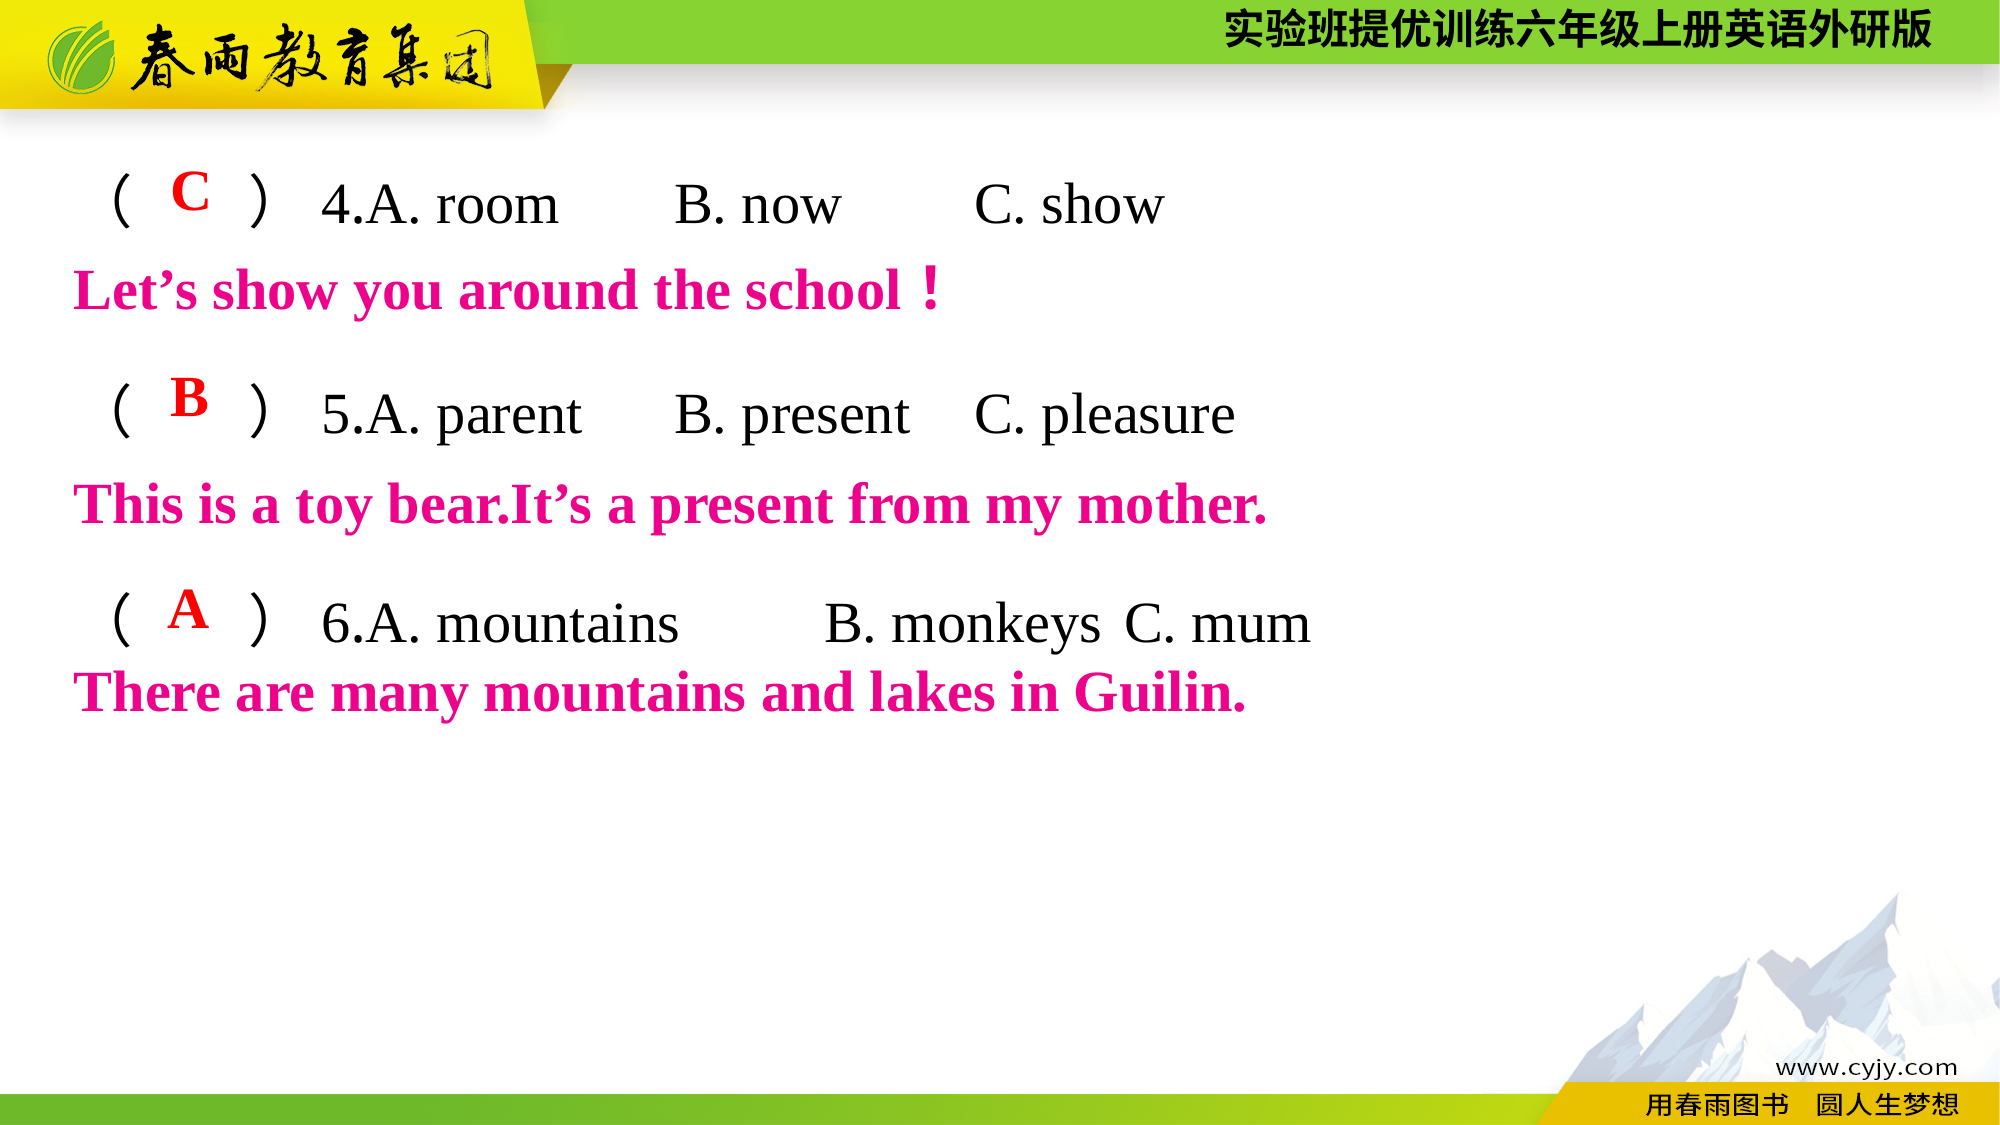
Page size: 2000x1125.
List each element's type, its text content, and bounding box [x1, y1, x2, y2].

picture [0, 0, 2000, 1125]
text_box This is a toy bear.It’s a present from my mother. [59, 457, 1500, 543]
text_box Let’s show you around the school！ [59, 243, 1017, 329]
text_box A [152, 562, 225, 648]
text_box C [155, 144, 228, 230]
text_box There are many mountains and lakes in Guilin. [59, 645, 1500, 731]
text_box B [155, 350, 225, 436]
list （ ）4.A. room B. now C. show （ ）5.A. parent B. present C. pleasure （ ）6.A. mountains B. monkeys C. mum [59, 122, 1944, 668]
